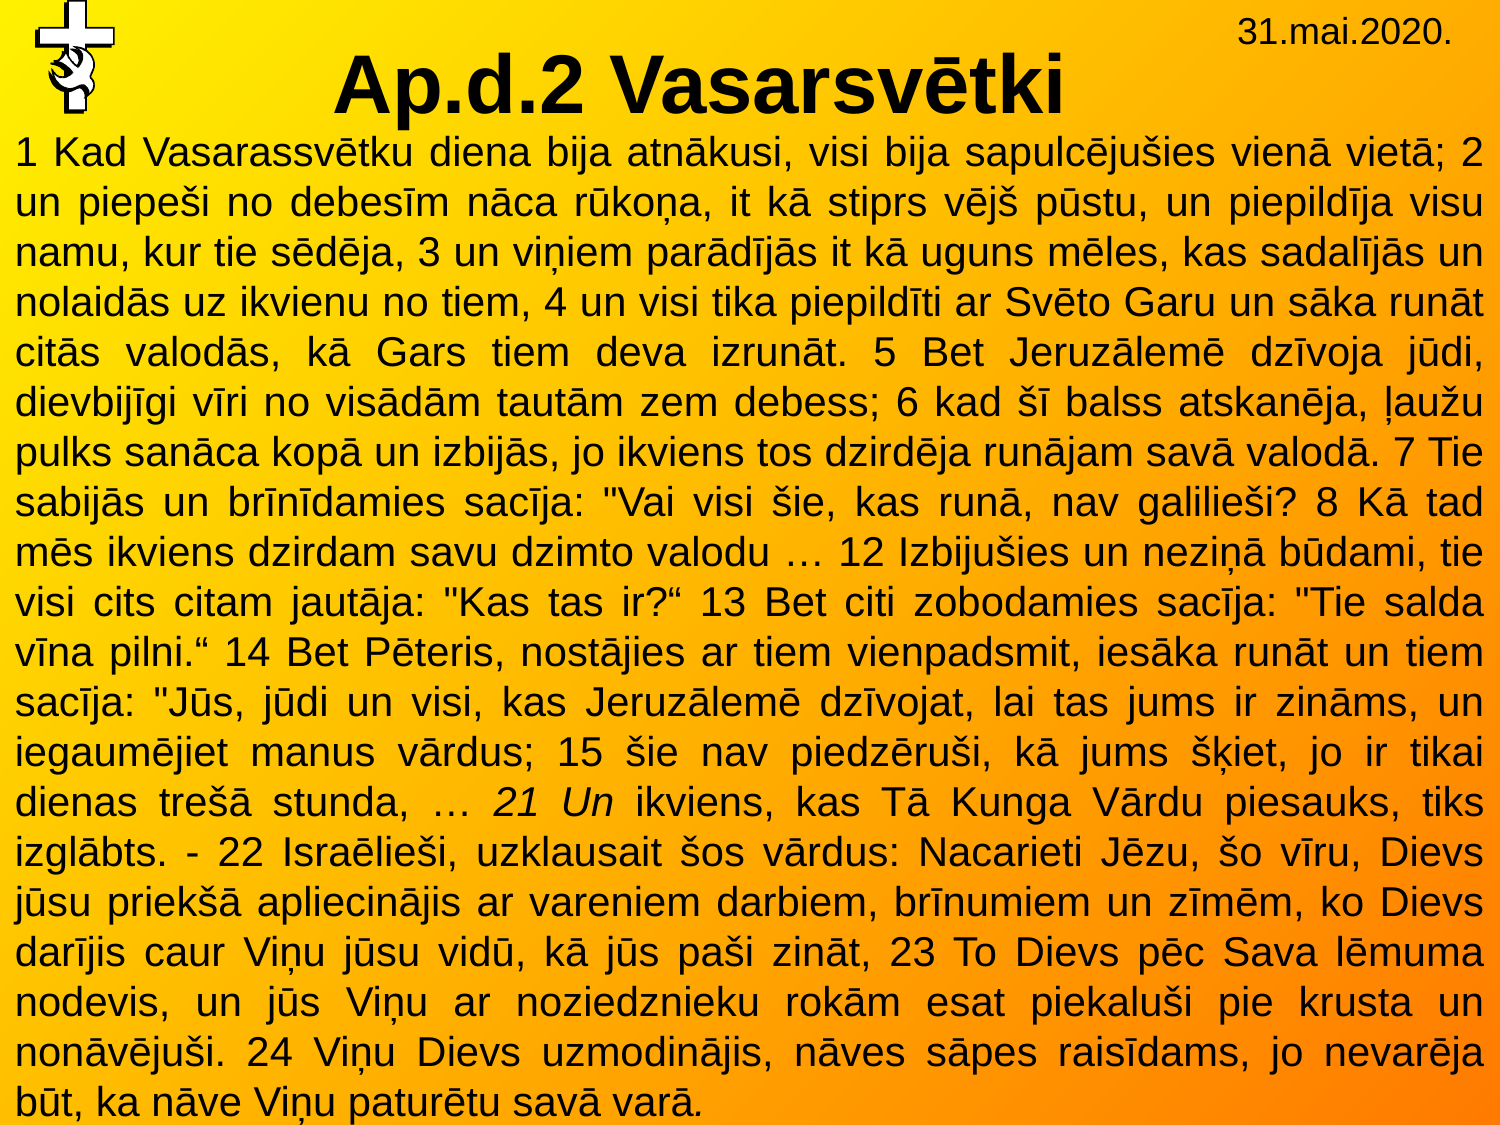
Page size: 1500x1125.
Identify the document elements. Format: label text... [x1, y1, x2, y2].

text_box 31.mai.2020. [1222, 0, 1500, 60]
title Ap.d.2 Vasarsvētki [120, 8, 1371, 117]
picture [34, 0, 116, 114]
text_box 1 Kad Vasarassvētku diena bija atnākusi, visi bija sapulcējušies vienā vietā; 2 un piepeši no debesīm nāca rūkoņa, it kā stiprs vējš pūstu, un piepildīja visu namu, kur tie sēdēja, 3 un viņiem parādījās it kā uguns mēles, kas sadalījās un nolaidās uz ikvienu no tiem, 4 un visi tika piepildīti ar Svēto Garu un sāka runāt citās valodās, kā Gars tiem deva izrunāt. 5 Bet Jeruzālemē dzīvoja jūdi, dievbijīgi vīri no visādām tautām zem debess; 6 kad šī balss atskanēja, ļaužu pulks sanāca kopā un izbijās, jo ikviens tos dzirdēja runājam savā valodā. 7 Tie sabijās un brīnīdamies sacīja: "Vai visi šie, kas runā, nav galilieši? 8 Kā tad mēs ikviens dzirdam savu dzimto valodu … 12 Izbijušies un neziņā būdami, tie visi cits citam jautāja: "Kas tas ir?“ 13 Bet citi zobodamies sacīja: "Tie salda vīna pilni.“ 14 Bet Pēteris, nostājies ar tiem vienpadsmit, iesāka runāt un tiem sacīja: "Jūs, jūdi un visi, kas Jeruzālemē dzīvojat, lai tas jums ir zināms, un iegaumējiet manus vārdus; 15 šie nav piedzēruši, kā jums šķiet, jo ir tikai dienas trešā stunda, … 21 Un ikviens, kas Tā Kunga Vārdu piesauks, tiks izglābts. - 22 Israēlieši, uzklausait šos vārdus: Nacarieti Jēzu, šo vīru, Dievs jūsu priekšā apliecinājis ar vareniem darbiem, brīnumiem un zīmēm, ko Dievs darījis caur Viņu jūsu vidū, kā jūs paši zināt, 23 To Dievs pēc Sava lēmuma nodevis, un jūs Viņu ar noziedznieku rokām esat piekaluši pie krusta un nonāvējuši. 24 Viņu Dievs uzmodinājis, nāves sāpes raisīdams, jo nevarēja būt, ka nāve Viņu paturētu savā varā. [0, 117, 1500, 1125]
